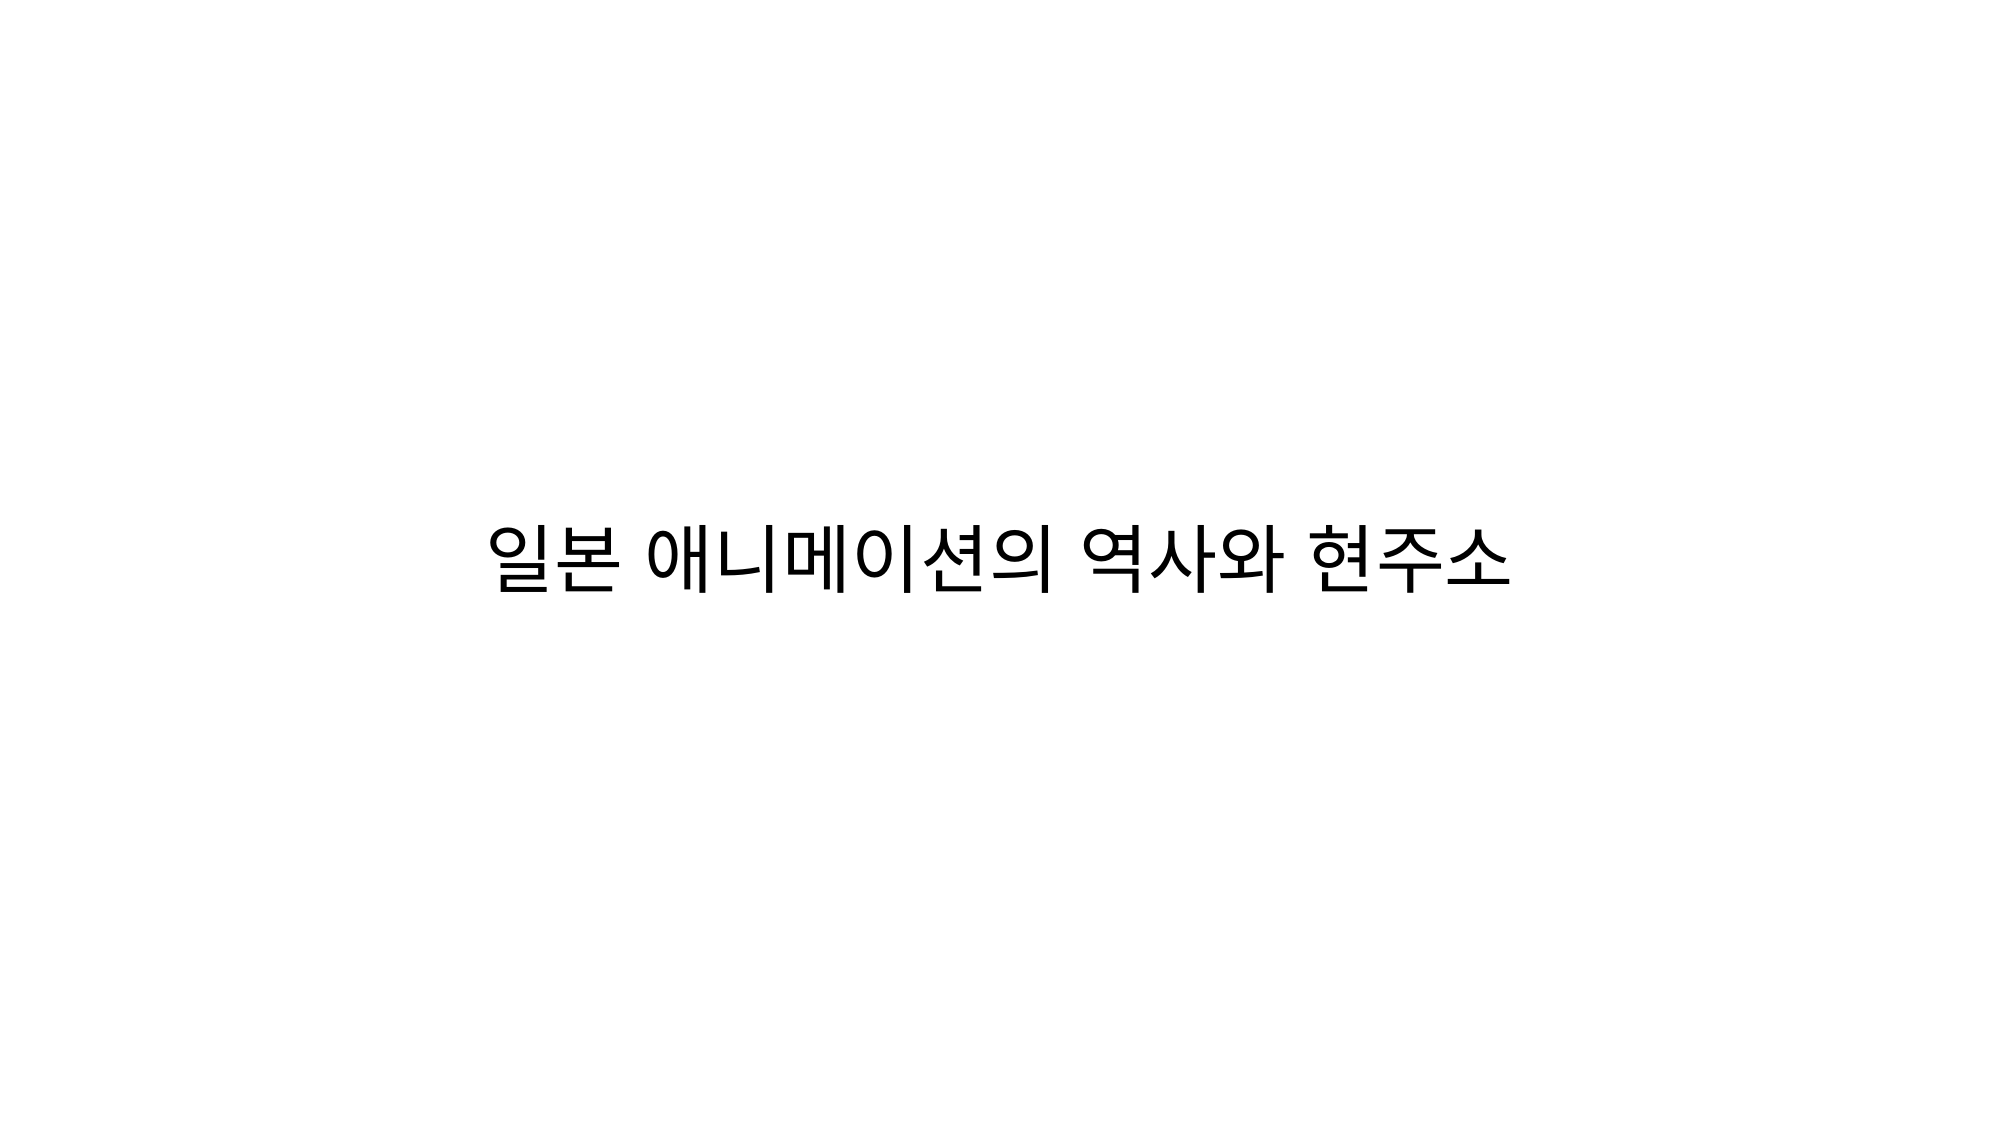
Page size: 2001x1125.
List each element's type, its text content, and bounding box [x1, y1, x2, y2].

title 일본 애니메이션의 역사와 현주소 [150, 368, 1851, 610]
